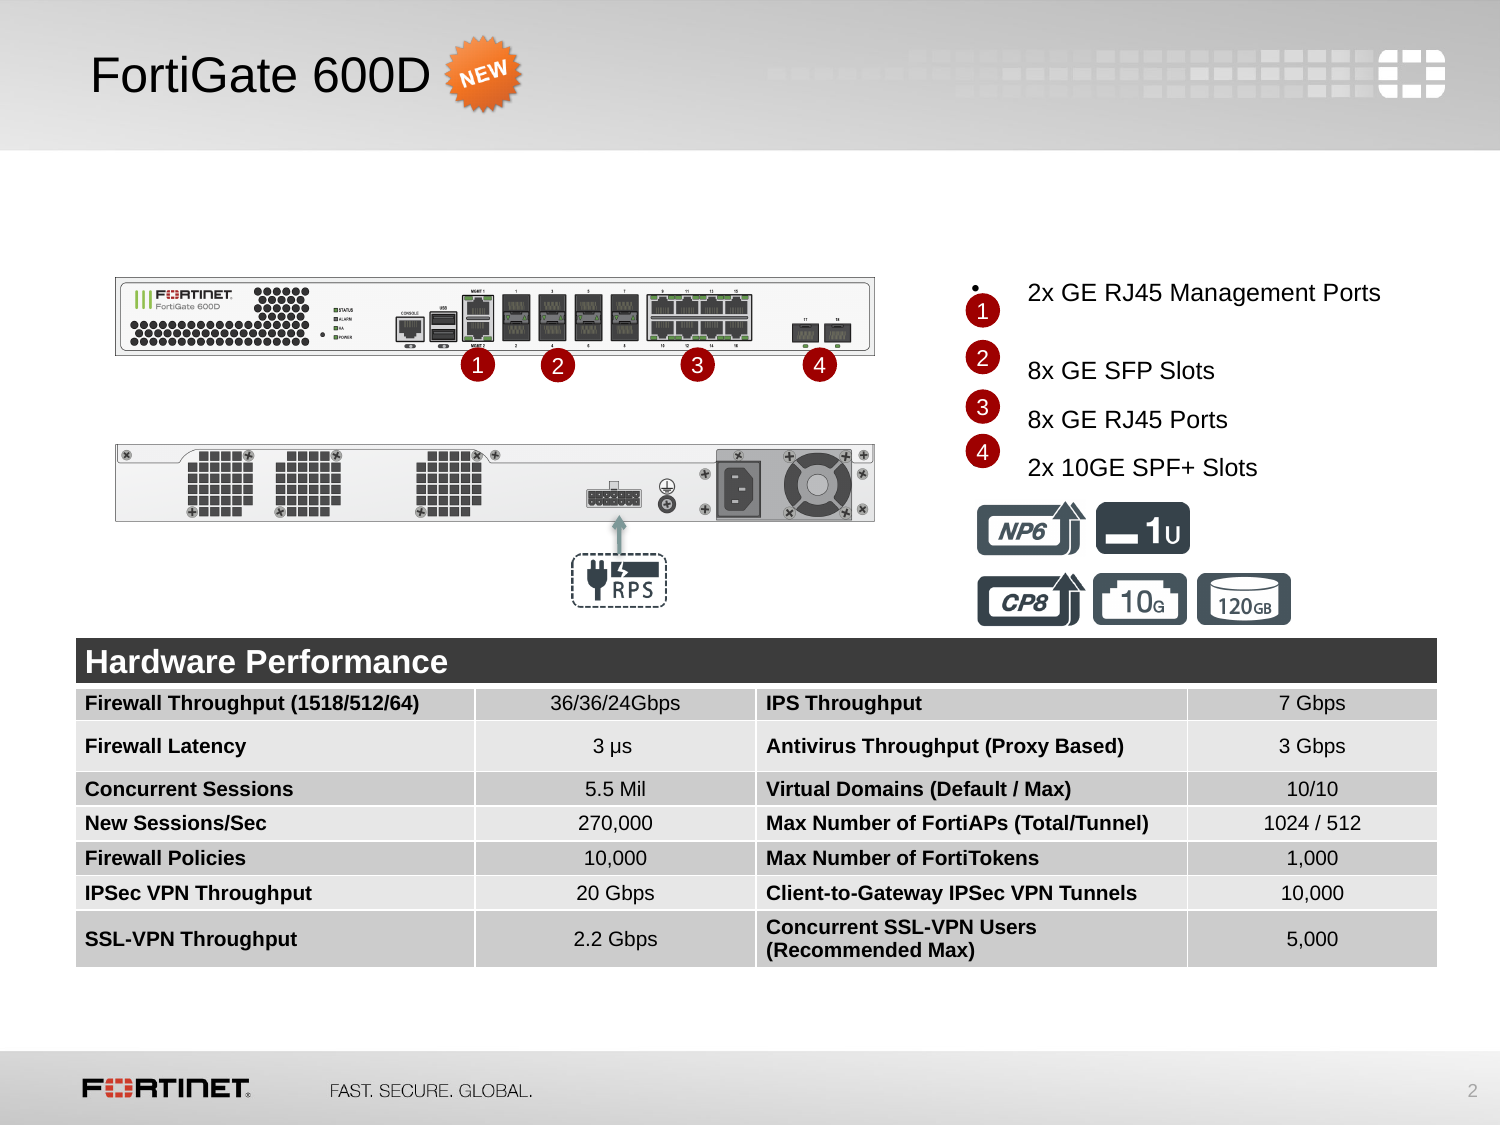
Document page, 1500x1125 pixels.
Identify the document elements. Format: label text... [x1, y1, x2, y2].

table_cell Antivirus Throughput (Proxy Based) [757, 721, 1187, 771]
table_cell Max Number of FortiAPs (Total/Tunnel) [757, 807, 1187, 840]
table_header Hardware Performance [76, 638, 1437, 683]
table_cell Concurrent SSL-VPN Users (Recommended Max) [757, 911, 1187, 967]
text_box 1 [965, 293, 1001, 328]
table_cell IPSec VPN Throughput [76, 876, 474, 909]
table_cell 3 μs [476, 721, 755, 771]
table_cell 5.5 Mil [476, 772, 755, 805]
text_box 3 [965, 389, 1001, 424]
table_cell 10,000 [476, 842, 755, 875]
table_cell 270,000 [476, 807, 755, 840]
text_box 1 [460, 364, 496, 382]
table_cell 7 Gbps [1188, 689, 1437, 720]
text_box 2 [965, 339, 1001, 375]
table_cell Concurrent Sessions [76, 772, 474, 805]
text_box 4 [802, 364, 838, 382]
table_cell 1,000 [1188, 842, 1437, 875]
table_cell SSL-VPN Throughput [76, 911, 474, 967]
table_cell 20 Gbps [476, 876, 755, 909]
text_box 2x GE RJ45 Management Ports 8x GE SFP Slots 8x GE RJ45 Ports 2x 10GE SPF+ Slots [962, 192, 1450, 566]
table_cell 2.2 Gbps [476, 911, 755, 967]
table_cell 10/10 [1188, 772, 1437, 805]
picture [0, 0, 1500, 1125]
table_cell 1024 / 512 [1188, 807, 1437, 840]
table_cell Max Number of FortiTokens [757, 842, 1187, 875]
table_cell 36/36/24Gbps [476, 689, 755, 720]
table_cell New Sessions/Sec [76, 807, 474, 840]
table_cell 5,000 [1188, 911, 1437, 967]
table_cell IPS Throughput [757, 689, 1187, 720]
text_box 2 [540, 364, 576, 383]
text_box 3 [680, 364, 715, 382]
text_box 4 [965, 433, 1001, 469]
table_cell Virtual Domains (Default / Max) [757, 772, 1187, 805]
table_cell Firewall Latency [76, 721, 474, 771]
title FortiGate 600D [75, 4, 1370, 147]
table_cell Client-to-Gateway IPSec VPN Tunnels [757, 876, 1187, 909]
table_cell 3 Gbps [1188, 721, 1437, 771]
table_cell Firewall Policies [76, 842, 474, 875]
table_cell Firewall Throughput (1518/512/64) [76, 689, 474, 720]
table_cell 10,000 [1188, 876, 1437, 909]
